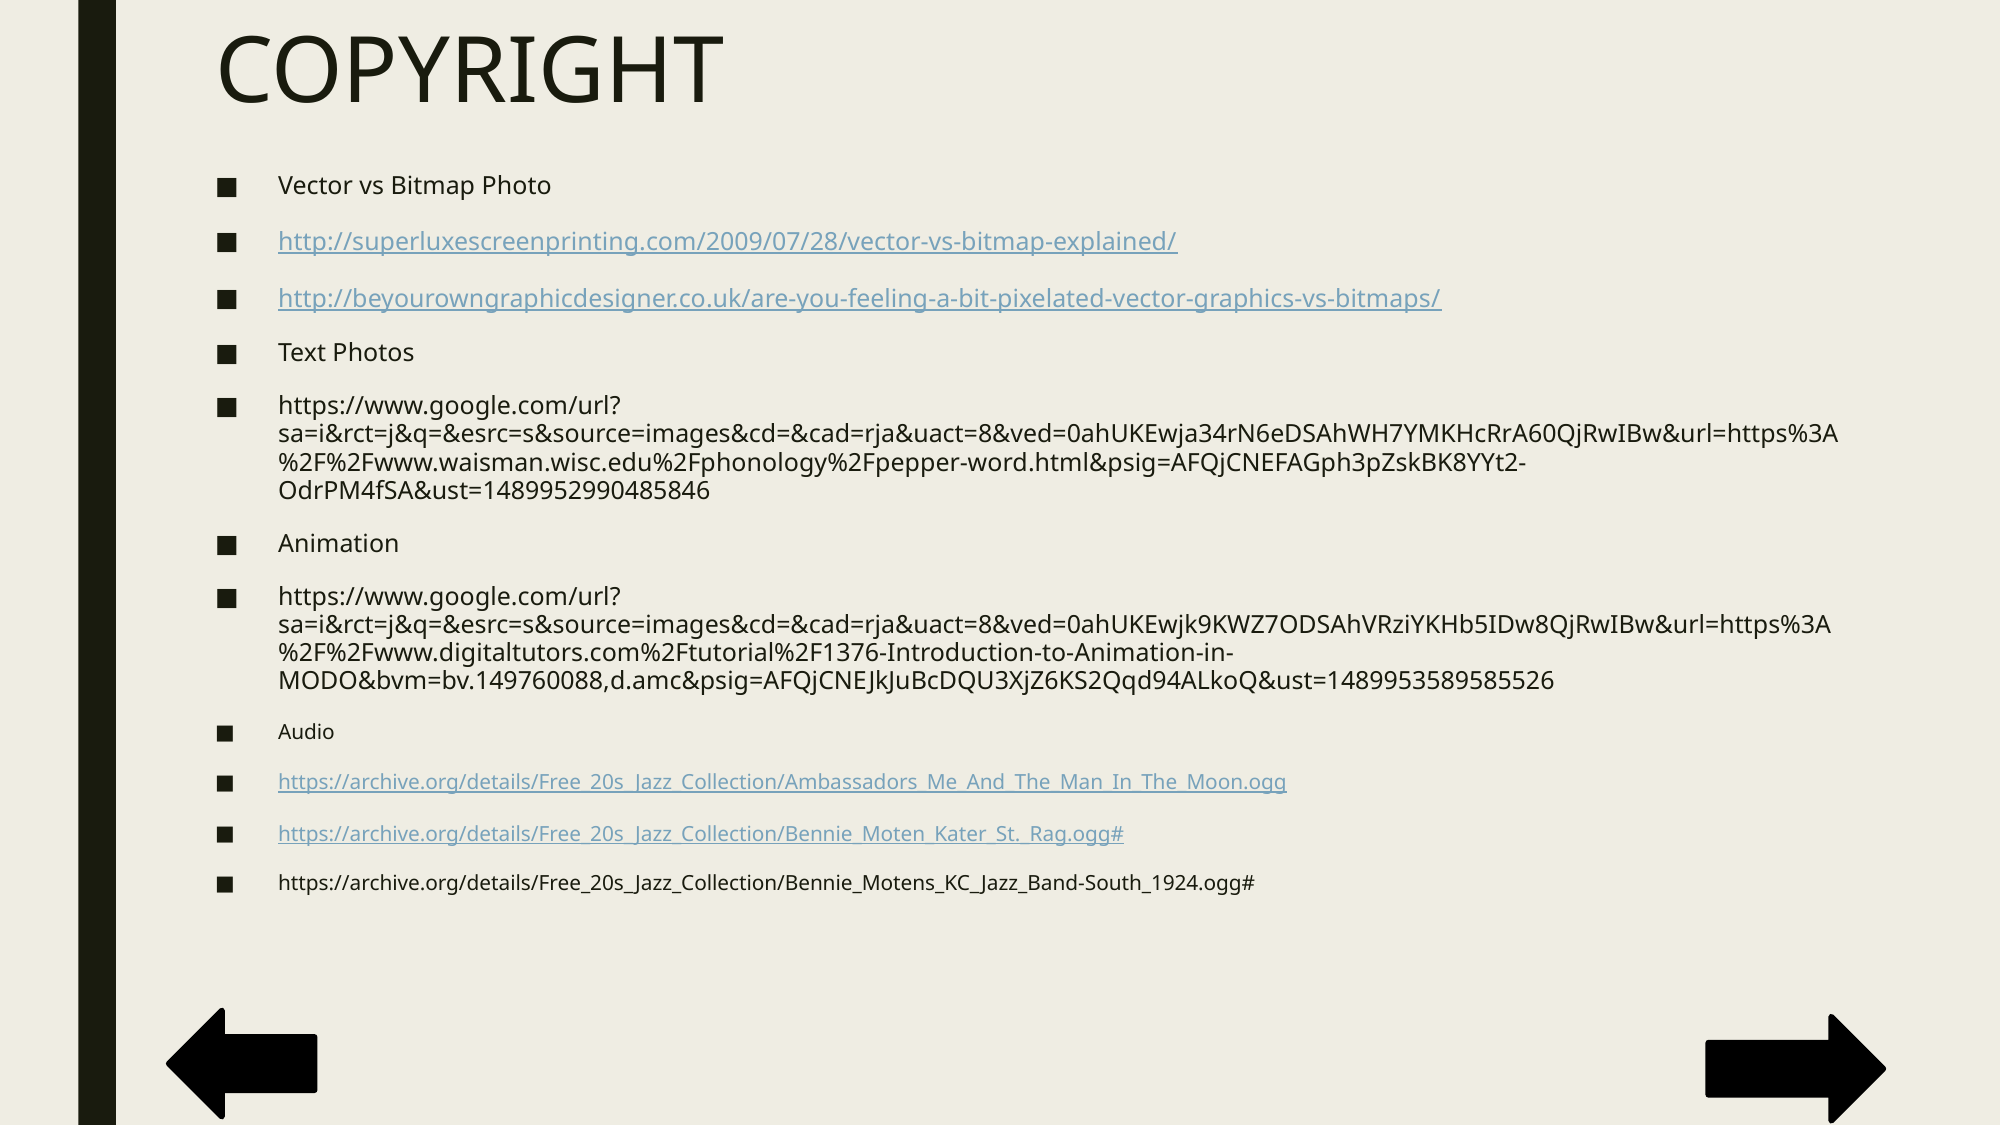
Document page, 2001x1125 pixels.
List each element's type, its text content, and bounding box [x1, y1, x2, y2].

list Vector vs Bitmap Photo http://superluxescreenprinting.com/2009/07/28/vector-vs-bitmap-explained/ http://beyourowngraphicdesigner.co.uk/are-you-feeling-a-bit-pixelated-vector-graphics-vs-bitmaps/ Text Photos https://www.google.com/url?sa=i&rct=j&q=&esrc=s&source=images&cd=&cad=rja&uact=8&ved=0ahUKEwja34rN6eDSAhWH7YMKHcRrA60QjRwIBw&url=https%3A%2F%2Fwww.waisman.wisc.edu%2Fphonology%2Fpepper-word.html&psig=AFQjCNEFAGph3pZskBK8YYt2-OdrPM4fSA&ust=1489952990485846 Animation https://www.google.com/url?sa=i&rct=j&q=&esrc=s&source=images&cd=&cad=rja&uact=8&ved=0ahUKEwjk9KWZ7ODSAhVRziYKHb5IDw8QjRwIBw&url=https%3A%2F%2Fwww.digitaltutors.com%2Ftutorial%2F1376-Introduction-to-Animation-in-MODO&bvm=bv.149760088,d.amc&psig=AFQjCNEJkJuBcDQU3XjZ6KS2Qqd94ALkoQ&ust=1489953589585526 Audio https://archive.org/details/Free_20s_Jazz_Collection/Ambassadors_Me_And_The_Man_In_The_Moon.ogg https://archive.org/details/Free_20s_Jazz_Collection/Bennie_Moten_Kater_St._Rag.ogg# https://archive.org/details/Free_20s_Jazz_Collection/Bennie_Motens_KC_Jazz_Band-South_1924.ogg# [200, 164, 1884, 1094]
text_box [165, 1007, 318, 1120]
title COPYRIGHT [200, 16, 1775, 164]
text_box [1705, 1013, 1887, 1124]
